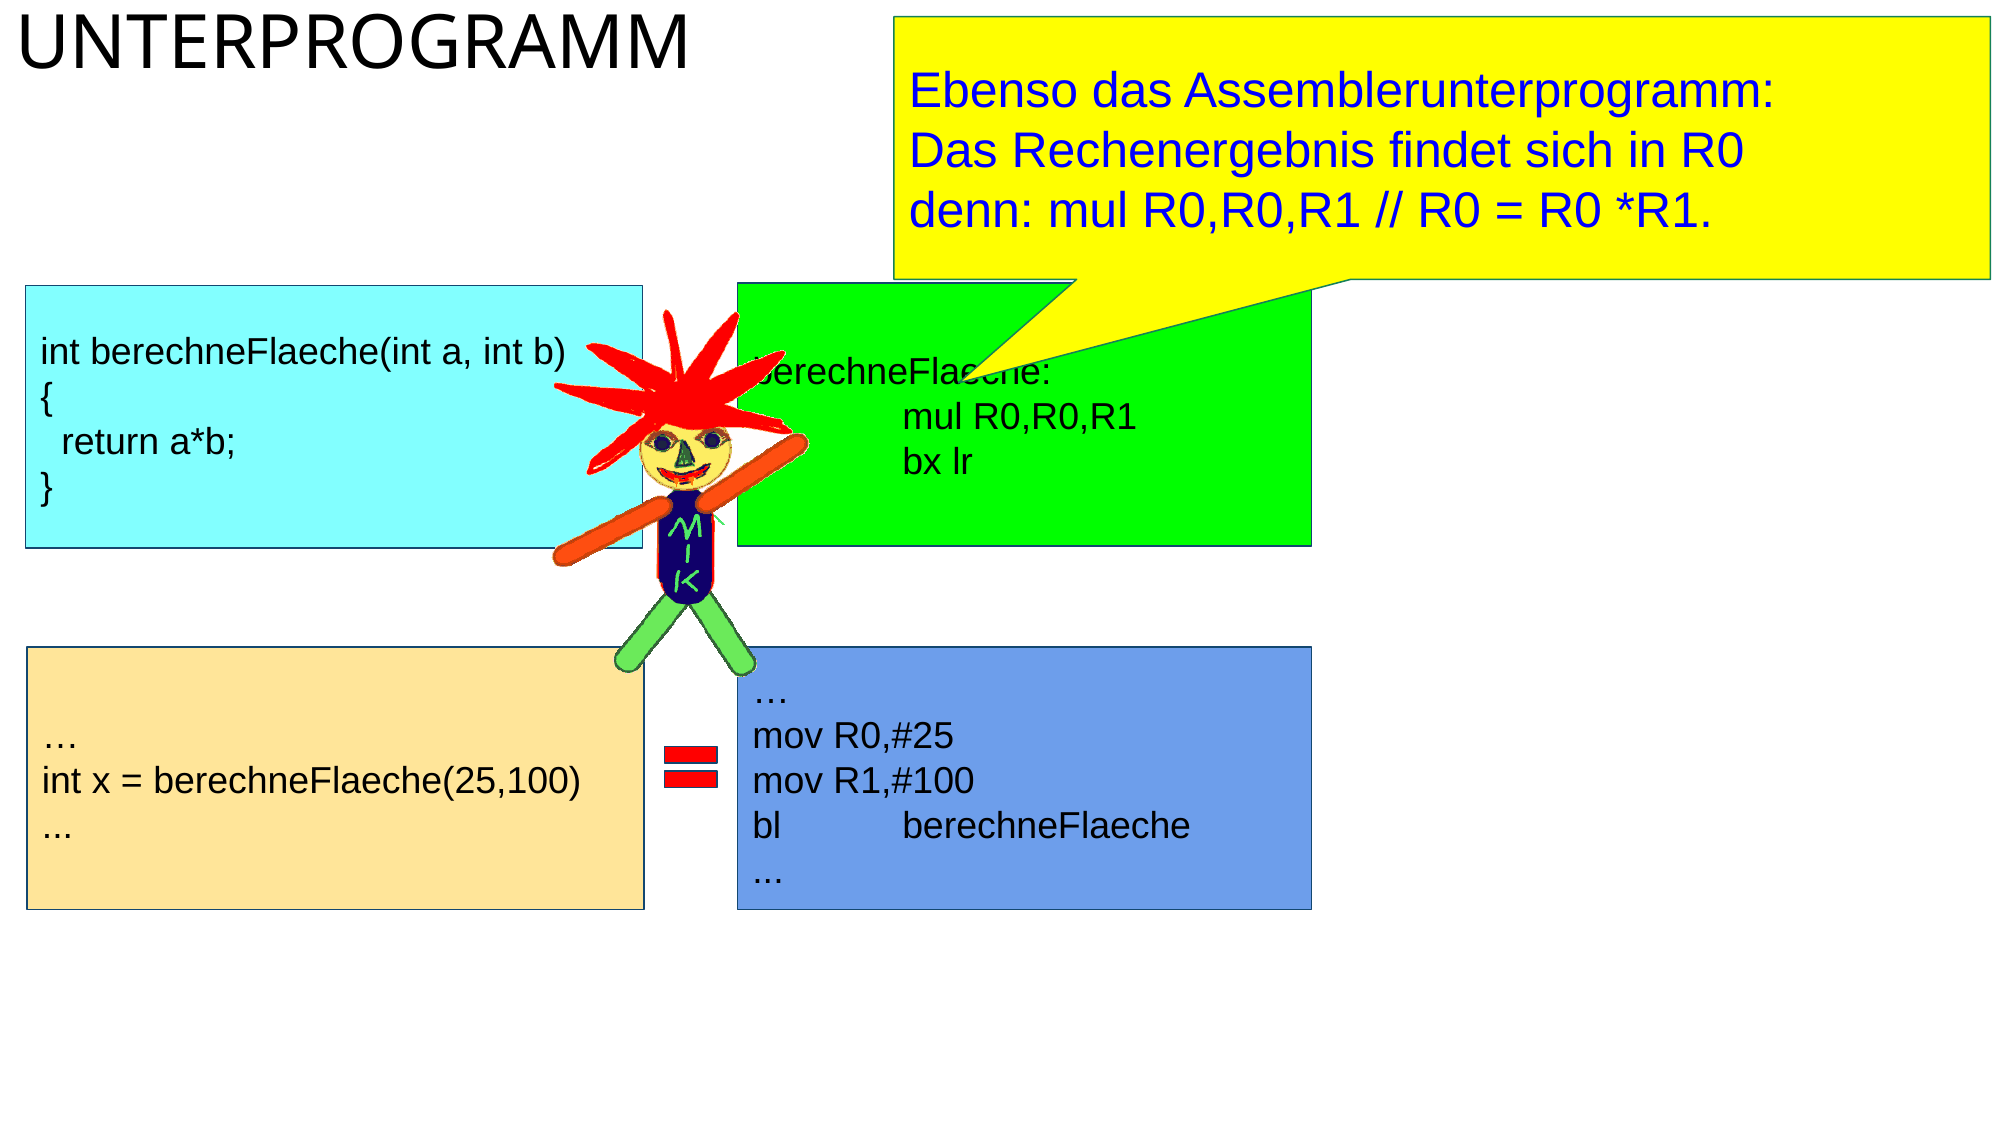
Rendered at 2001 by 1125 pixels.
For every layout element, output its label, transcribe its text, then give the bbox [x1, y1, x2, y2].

text_box … mov R0,#25 mov R1,#100 bl berechneFlaeche ... [737, 646, 1312, 910]
text_box int berechneFlaeche(int a, int b) { return a*b; } [25, 285, 643, 548]
text_box [664, 771, 717, 788]
text_box [664, 746, 717, 763]
text_box berechneFlaeche: mul R0,R0,R1 bx lr [737, 283, 1312, 546]
text_box … int x = berechneFlaeche(25,100) ... [26, 646, 644, 910]
text_box Ebenso das Assemblerunterprogramm: Das Rechenergebnis findet sich in R0 denn: mul R0,R0,R1 // R0 = R0 *R1. [893, 16, 1991, 383]
title UNTERPROGRAMM [0, 7, 772, 83]
picture [525, 300, 825, 686]
